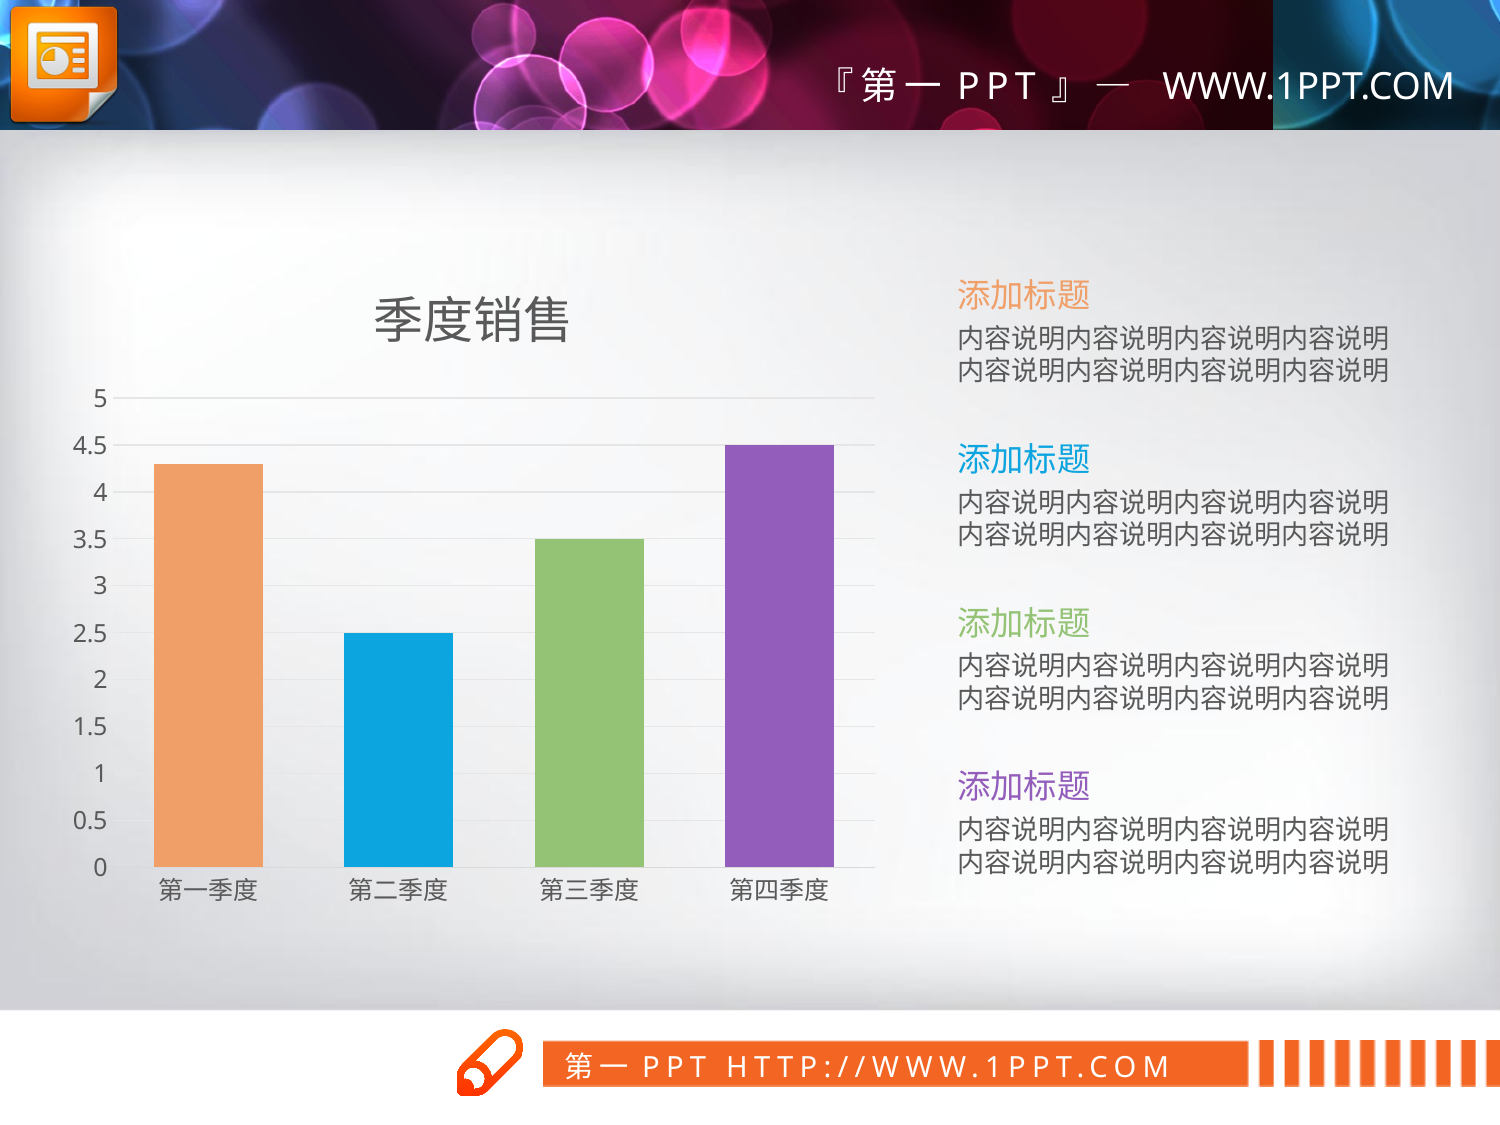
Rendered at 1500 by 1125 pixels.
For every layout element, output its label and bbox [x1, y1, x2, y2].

text_box [942, 757, 1474, 887]
text_box [942, 594, 1474, 723]
chart [56, 243, 892, 922]
picture [0, 0, 1500, 1012]
text_box [942, 266, 1474, 395]
text_box [942, 430, 1474, 559]
picture [543, 1040, 1500, 1087]
